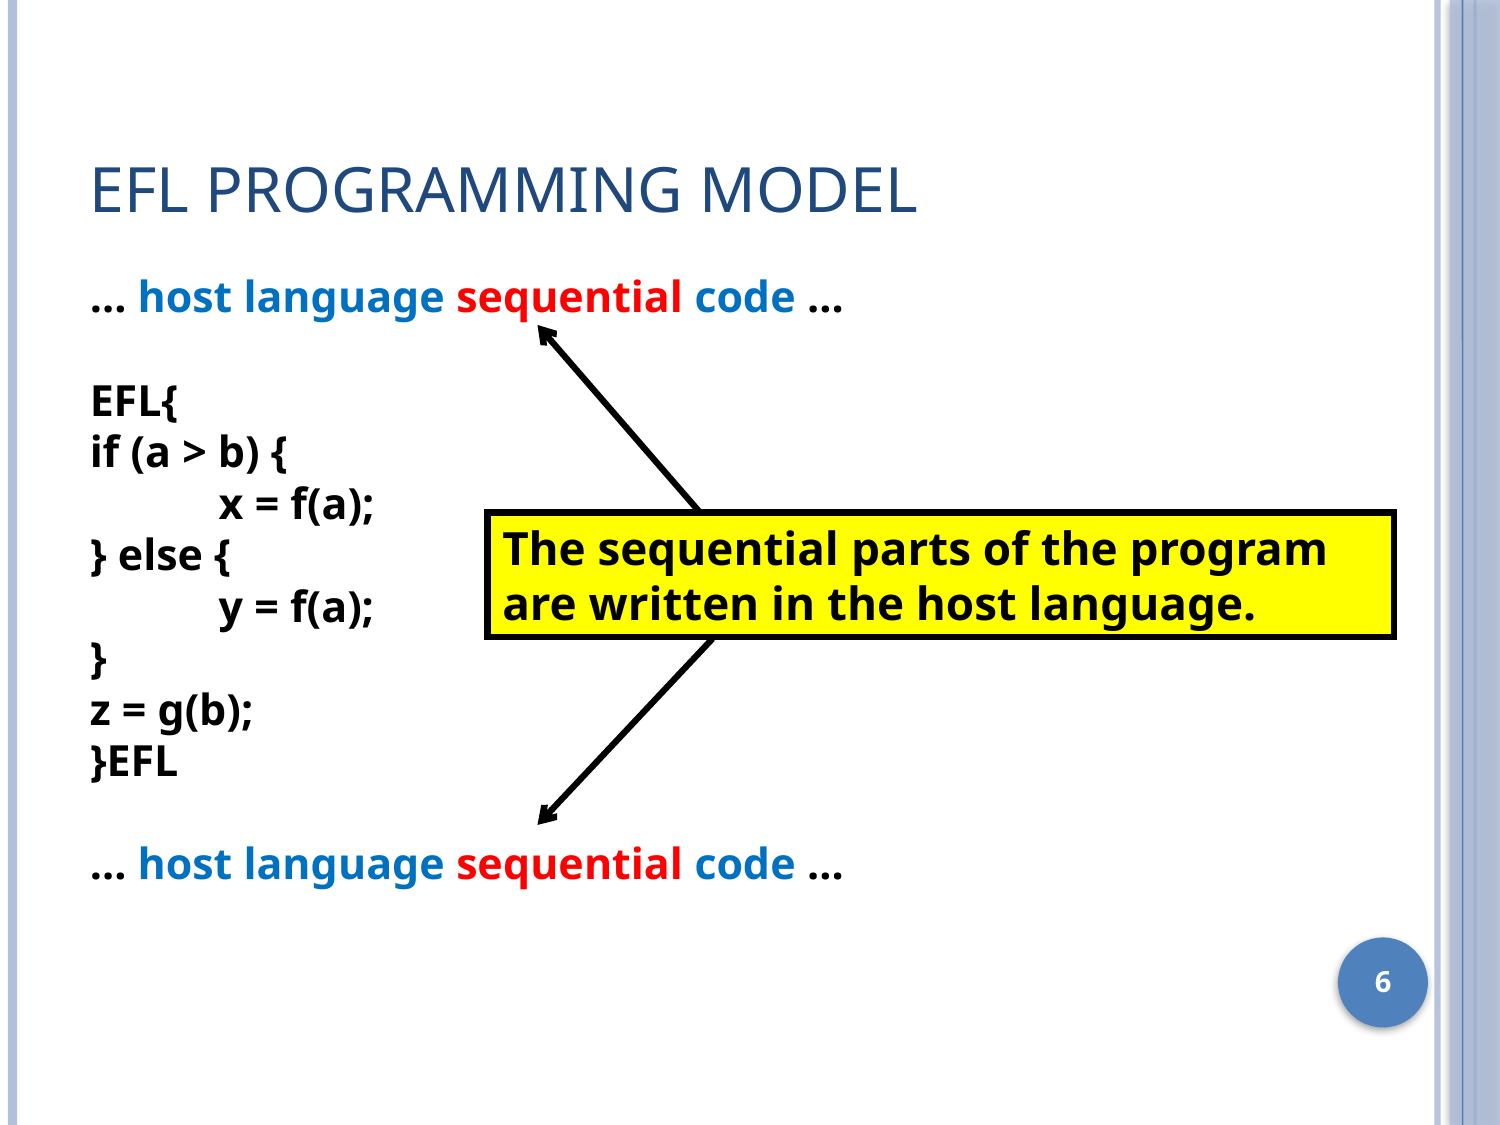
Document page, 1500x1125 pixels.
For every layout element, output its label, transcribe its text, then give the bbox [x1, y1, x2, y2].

list … host language sequential code … EFL{ if (a > b) { x = f(a); } else { y = f(a); } z = g(b); }EFL … host language sequential code … [75, 262, 1400, 900]
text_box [486, 324, 1395, 826]
slide_number 6 [1333, 940, 1434, 1027]
title EFL Programming Model [75, 45, 1300, 233]
